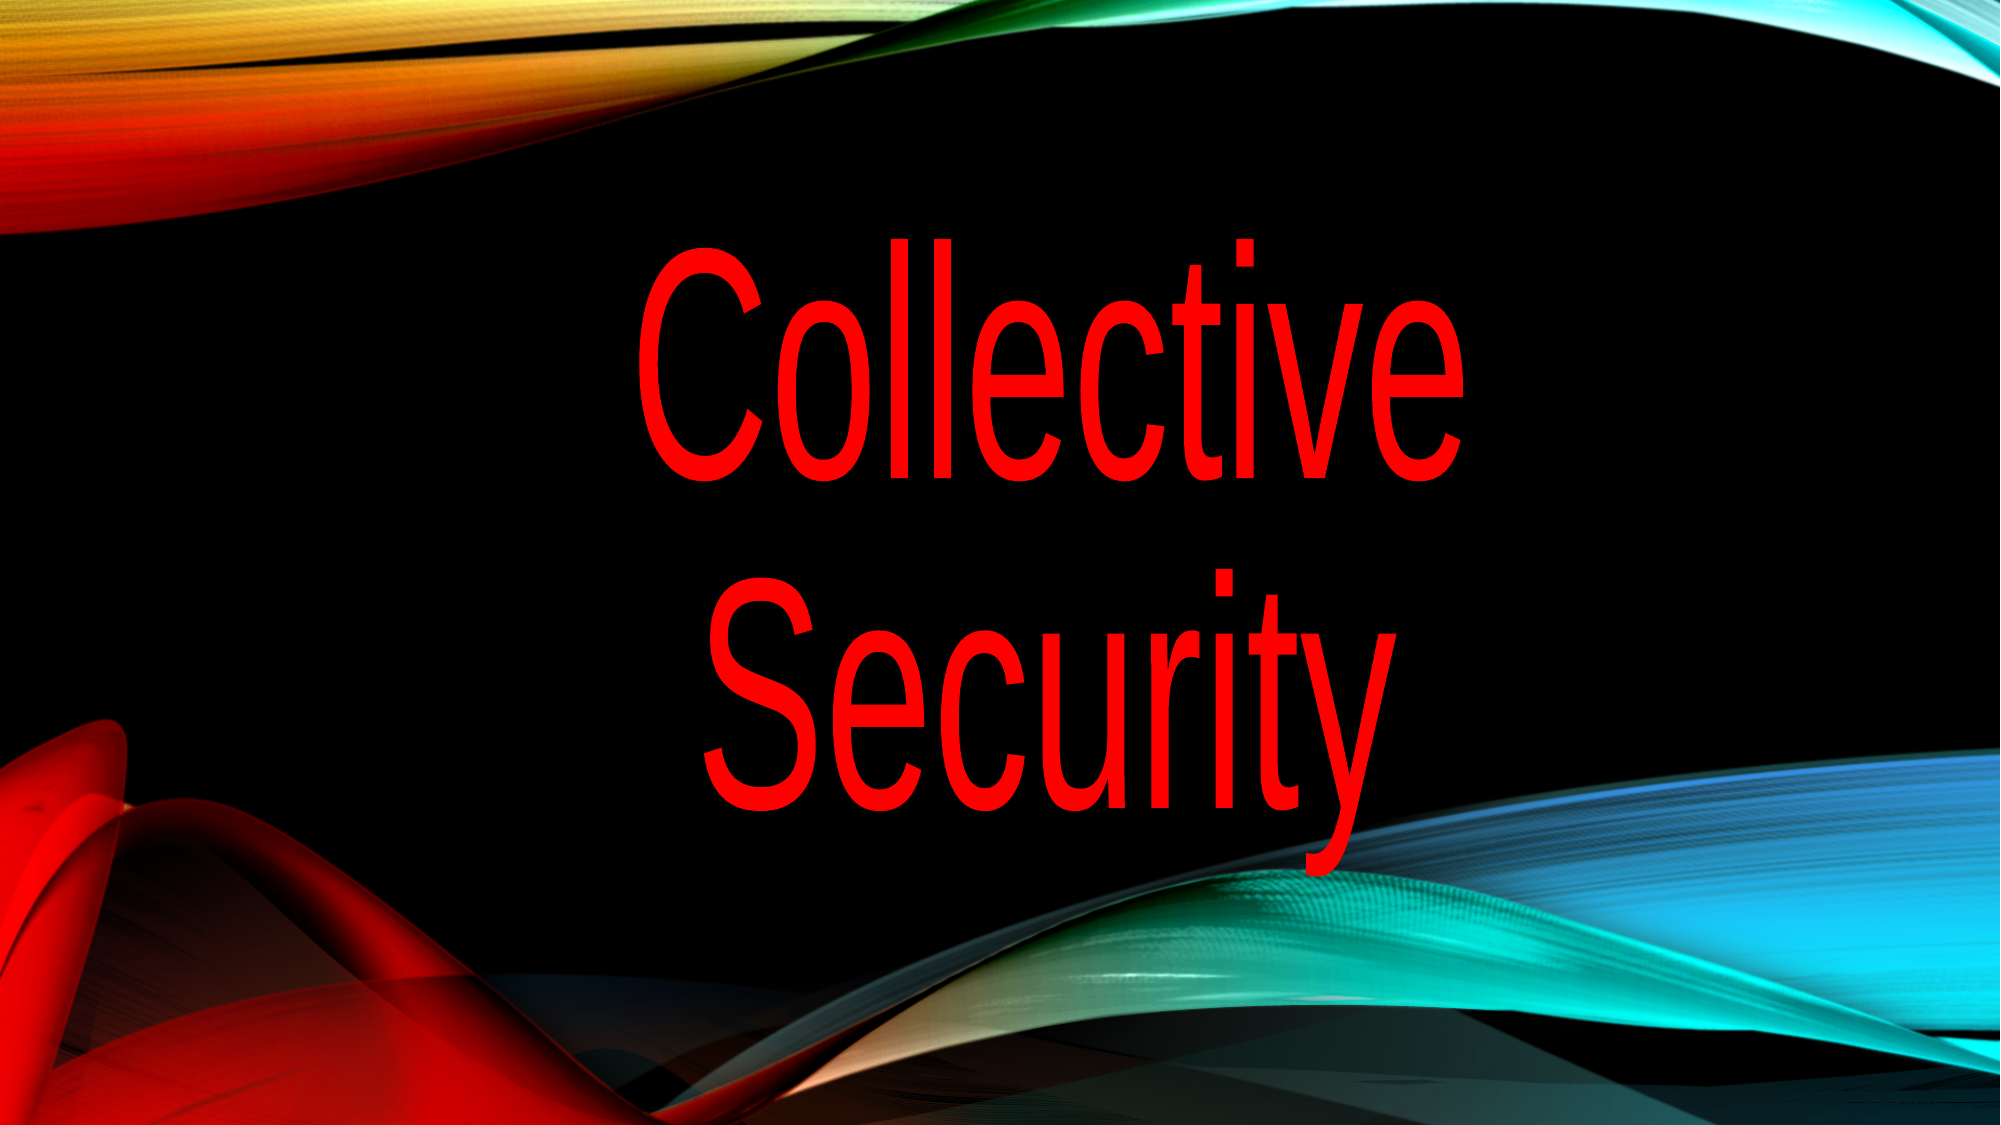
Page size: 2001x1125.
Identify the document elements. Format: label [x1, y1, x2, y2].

picture [0, 717, 2000, 1125]
picture [0, 0, 2000, 237]
picture [1152, 717, 1168, 807]
picture [1216, 717, 1232, 807]
